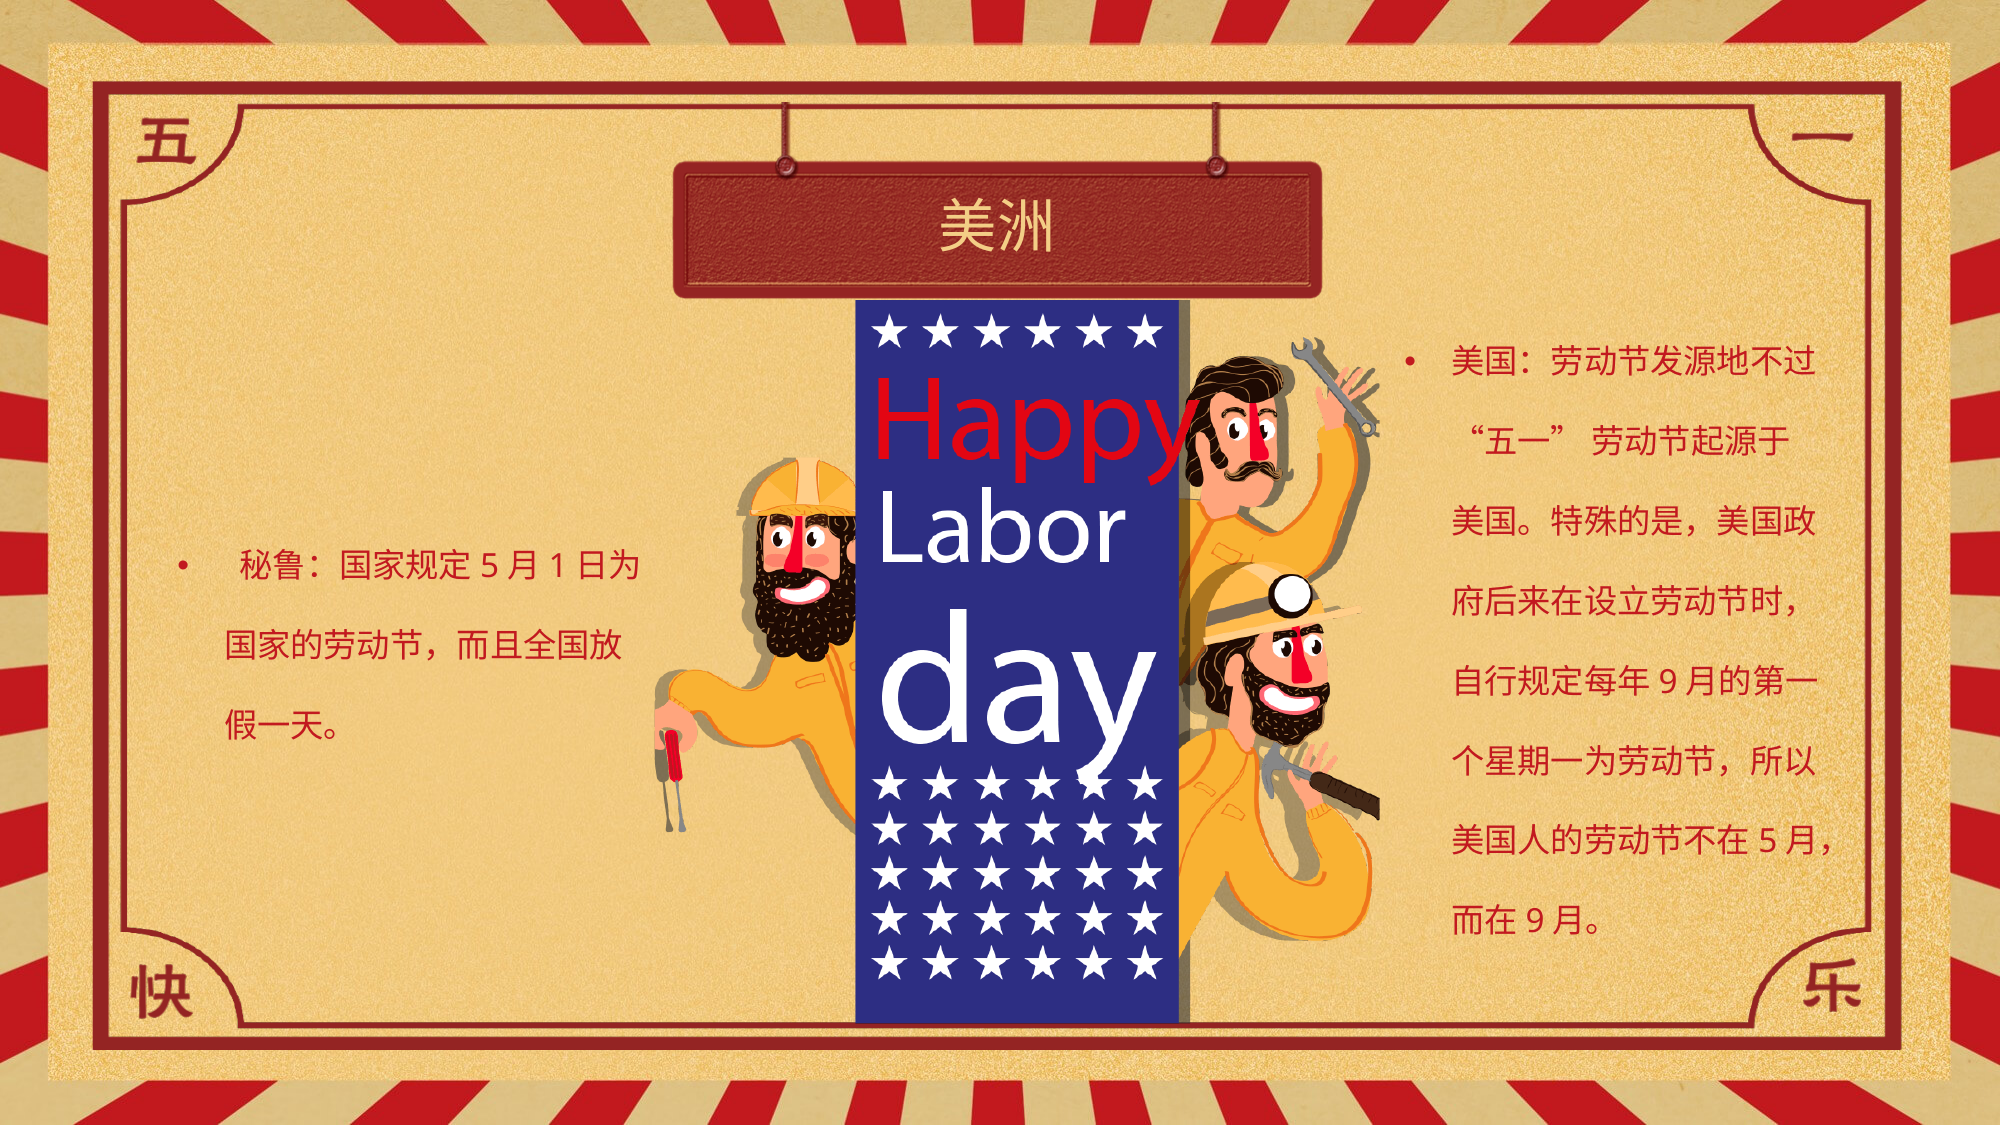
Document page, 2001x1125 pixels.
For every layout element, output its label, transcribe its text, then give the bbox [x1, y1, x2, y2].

text_box 秘鲁：国家规定5月1日为国家的劳动节，而且全国放假一天。 [162, 497, 605, 752]
picture [0, 0, 2000, 10]
text_box 美国：劳动节发源地不过“五一” 劳动节起源于美国。特殊的是，美国政府后来在设立劳动节时，自行规定每年9月的第一个星期一为劳动节，所以美国人的劳动节不在5月，而在9月。 [1435, 293, 1838, 947]
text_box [506, 102, 1488, 318]
picture [0, 11, 2000, 1125]
